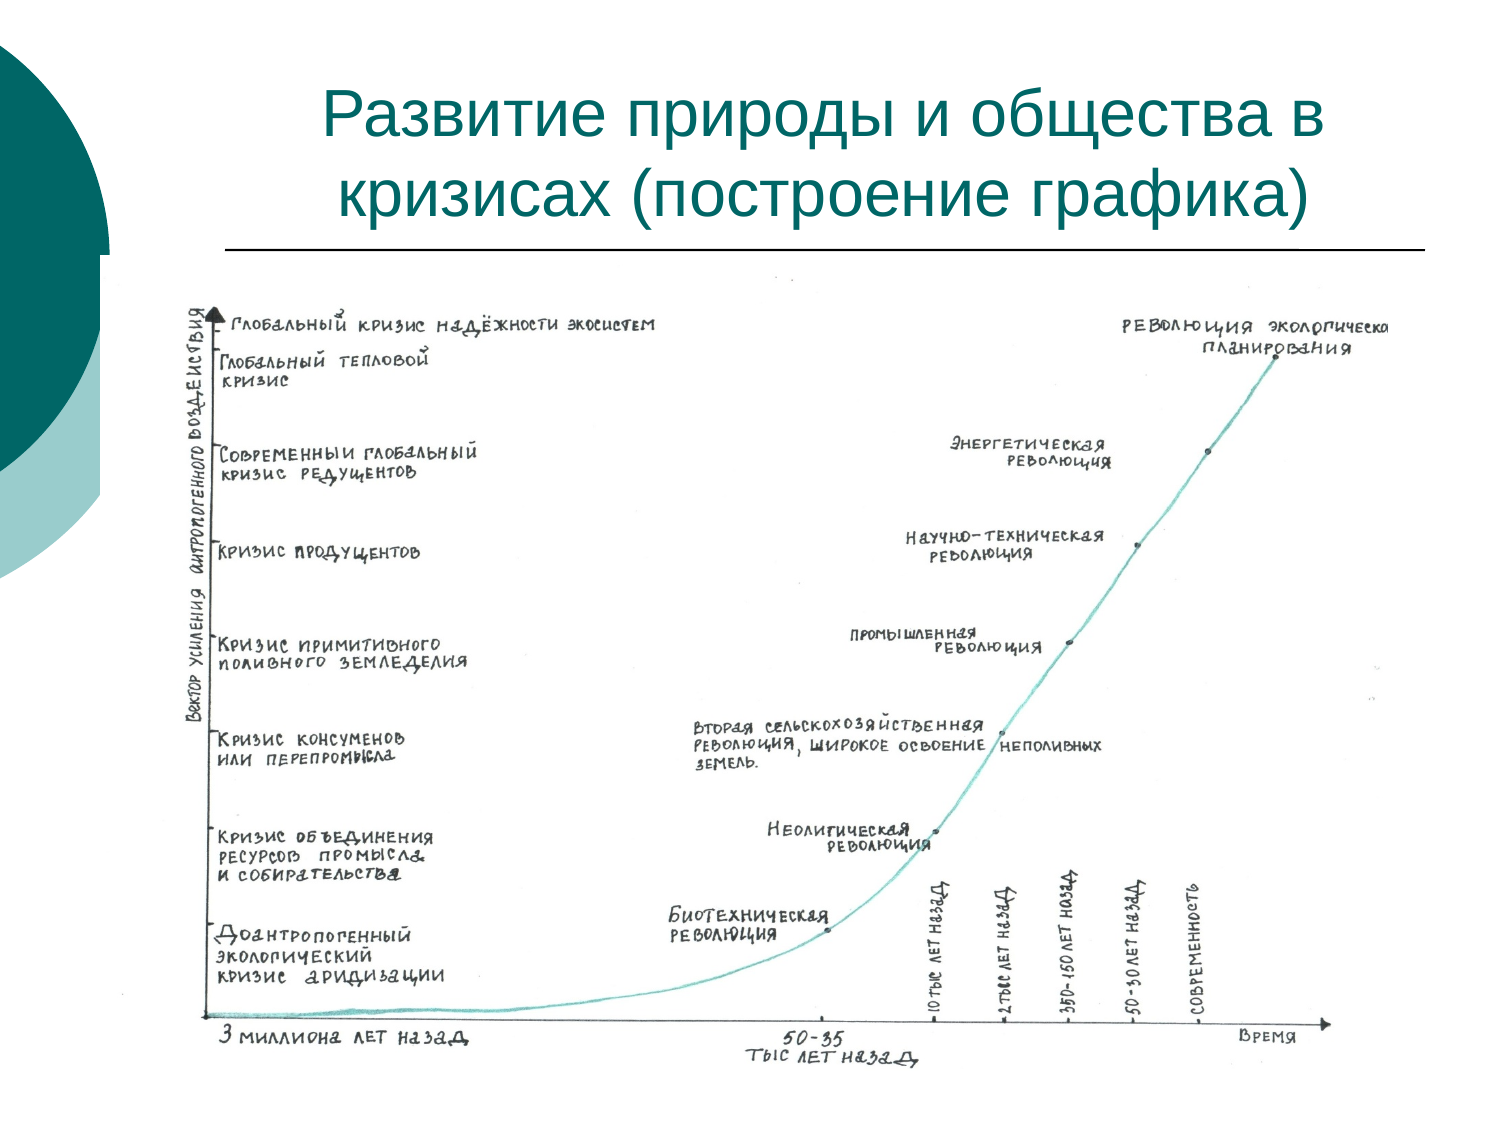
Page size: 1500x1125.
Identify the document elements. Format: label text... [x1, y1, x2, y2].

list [99, 255, 1388, 1071]
title Развитие природы и общества в кризисах (построение графика) [224, 49, 1425, 238]
